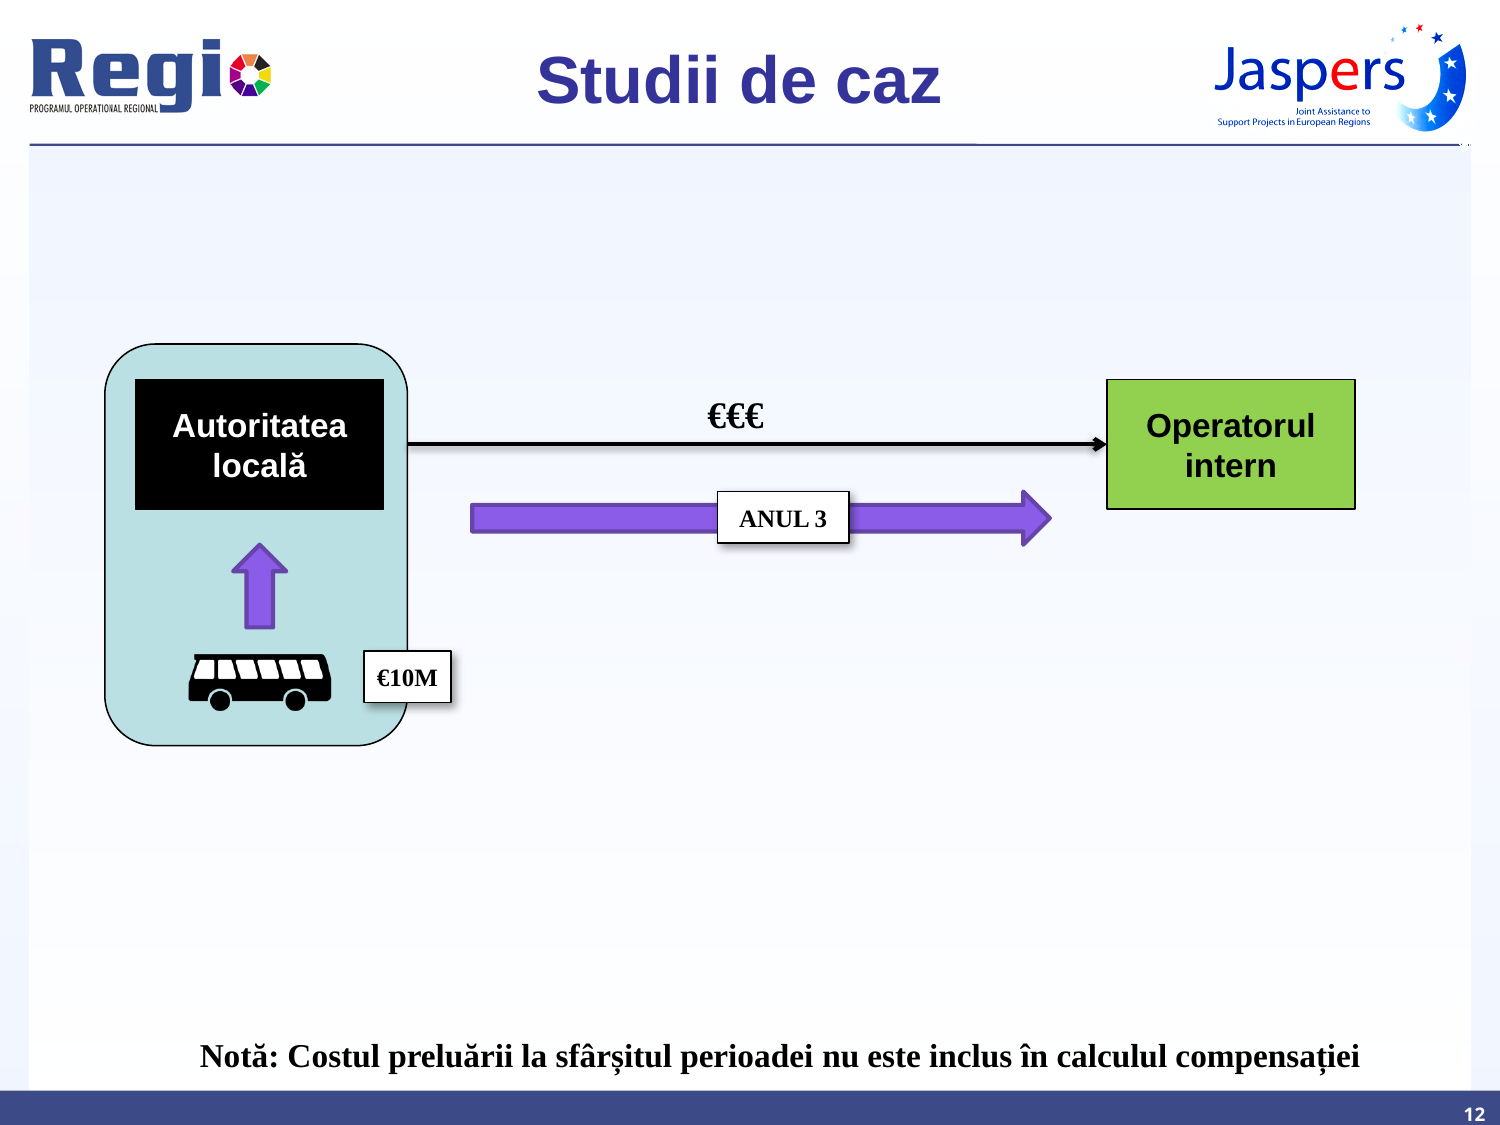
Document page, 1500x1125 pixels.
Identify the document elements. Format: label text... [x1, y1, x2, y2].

text_box [470, 502, 715, 534]
text_box Notă: Costul preluării la sfârșitul perioadei nu este inclus în calculul compensației [29, 1026, 1500, 1082]
title Studii de caz [64, 18, 1169, 135]
text_box ANUL 3 [717, 491, 849, 544]
text_box €€€ [692, 383, 779, 443]
text_box [231, 542, 289, 630]
picture [1174, 0, 1479, 154]
text_box Operatorul intern [1106, 379, 1355, 510]
picture [29, 38, 273, 115]
picture [184, 639, 336, 715]
text_box €10M [363, 651, 451, 703]
text_box [104, 343, 408, 746]
text_box Autoritatea locală [135, 379, 384, 510]
text_box 12 [1187, 1095, 1500, 1125]
text_box [859, 489, 1052, 547]
